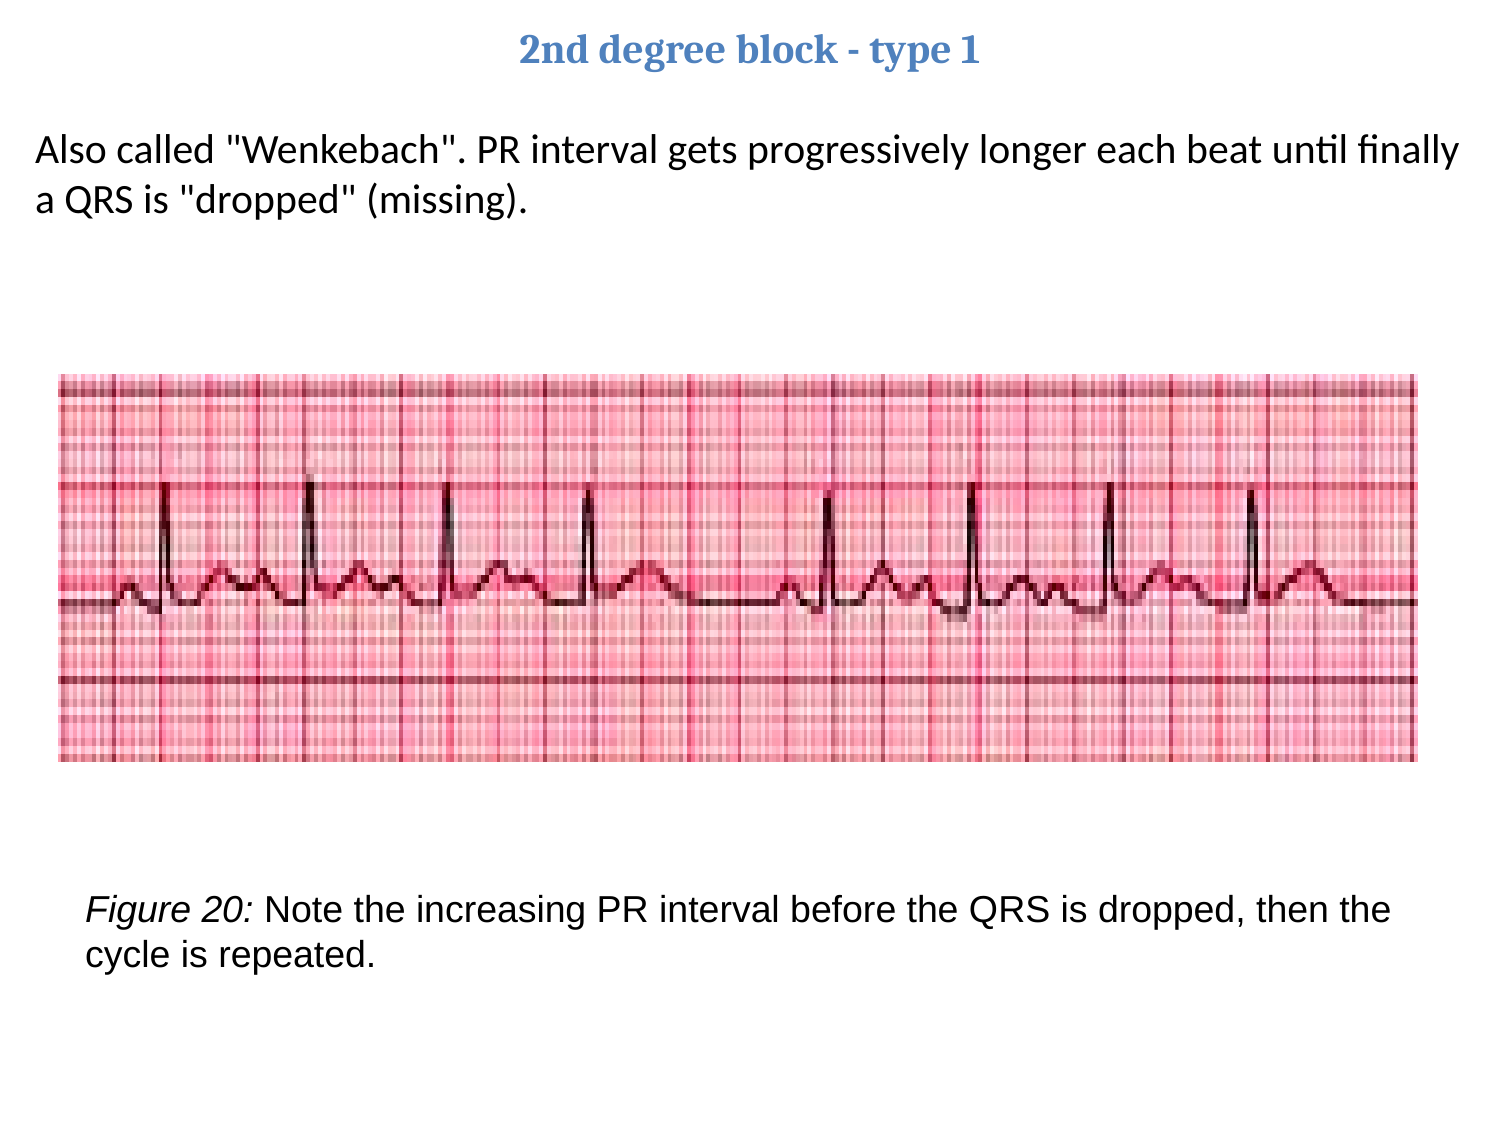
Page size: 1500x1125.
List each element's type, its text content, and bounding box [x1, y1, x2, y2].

picture [58, 374, 1419, 762]
text_box 2nd degree block - type 1 Also called "Wenkebach". PR interval gets progressively longer each beat until finally a QRS is "dropped" (missing). [35, 1, 1465, 273]
text_box Figure 20: Note the increasing PR interval before the QRS is dropped, then the cycle is repeated. [70, 832, 1454, 983]
